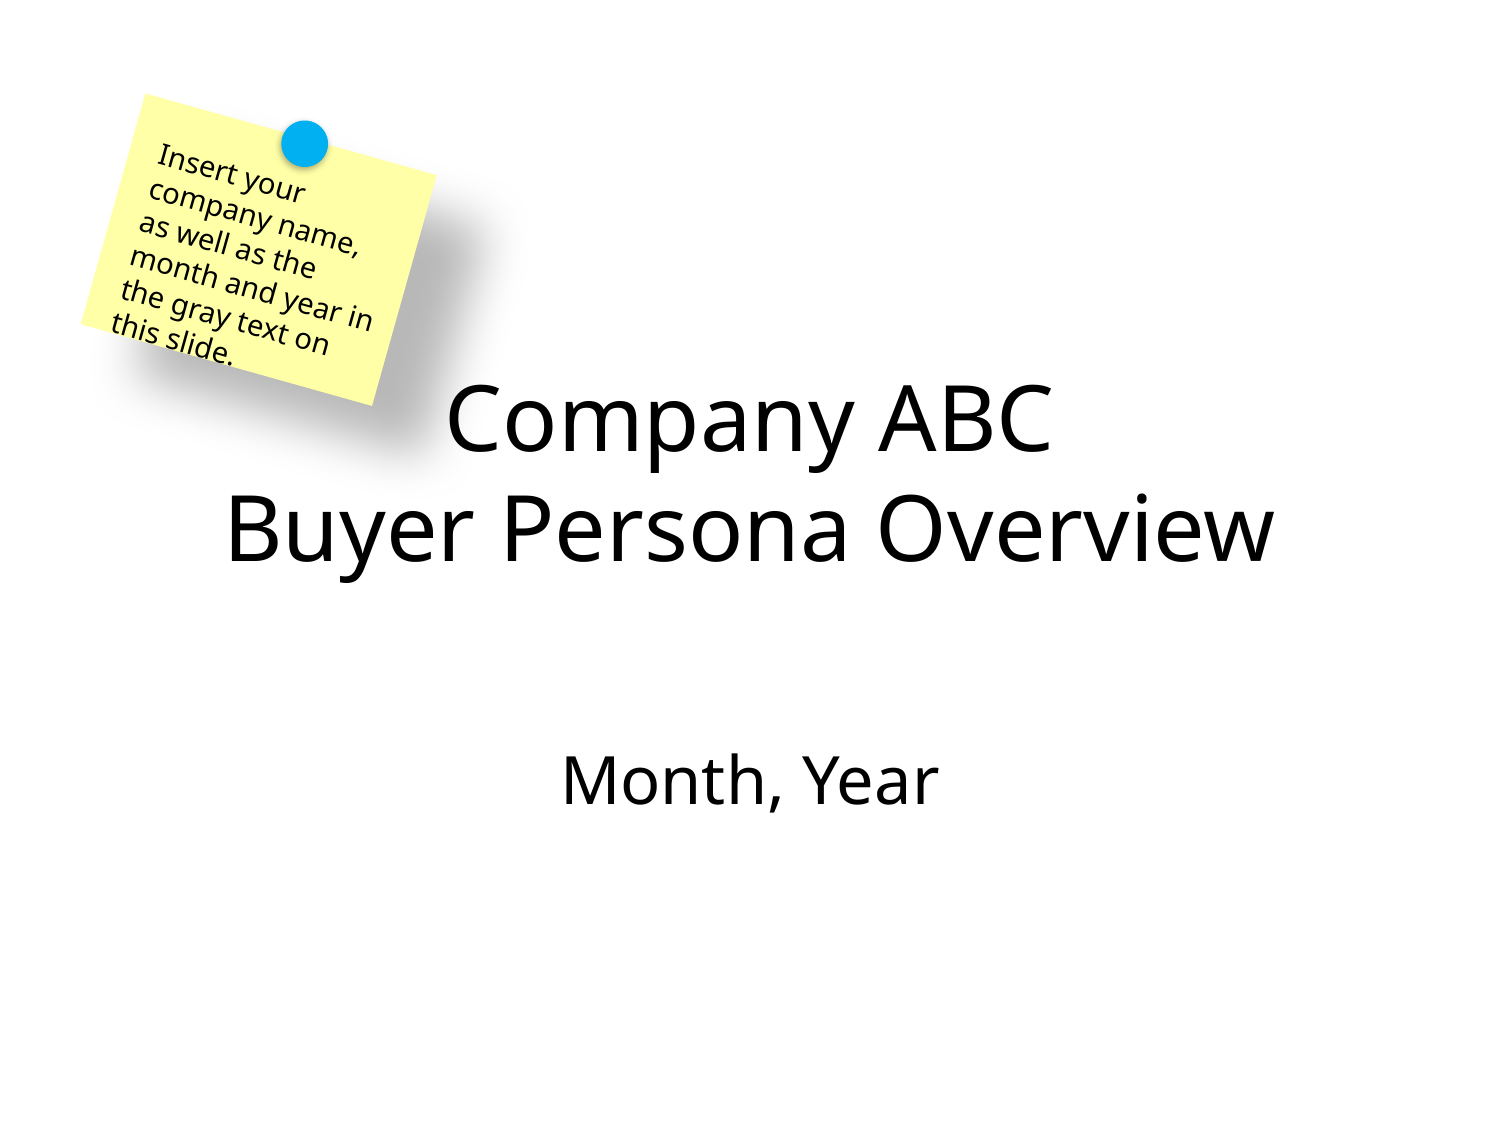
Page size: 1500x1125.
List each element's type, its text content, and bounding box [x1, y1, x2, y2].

subtitle Month, Year [225, 637, 1275, 925]
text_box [106, 120, 410, 373]
title Company ABC Buyer Persona Overview [112, 349, 1388, 591]
